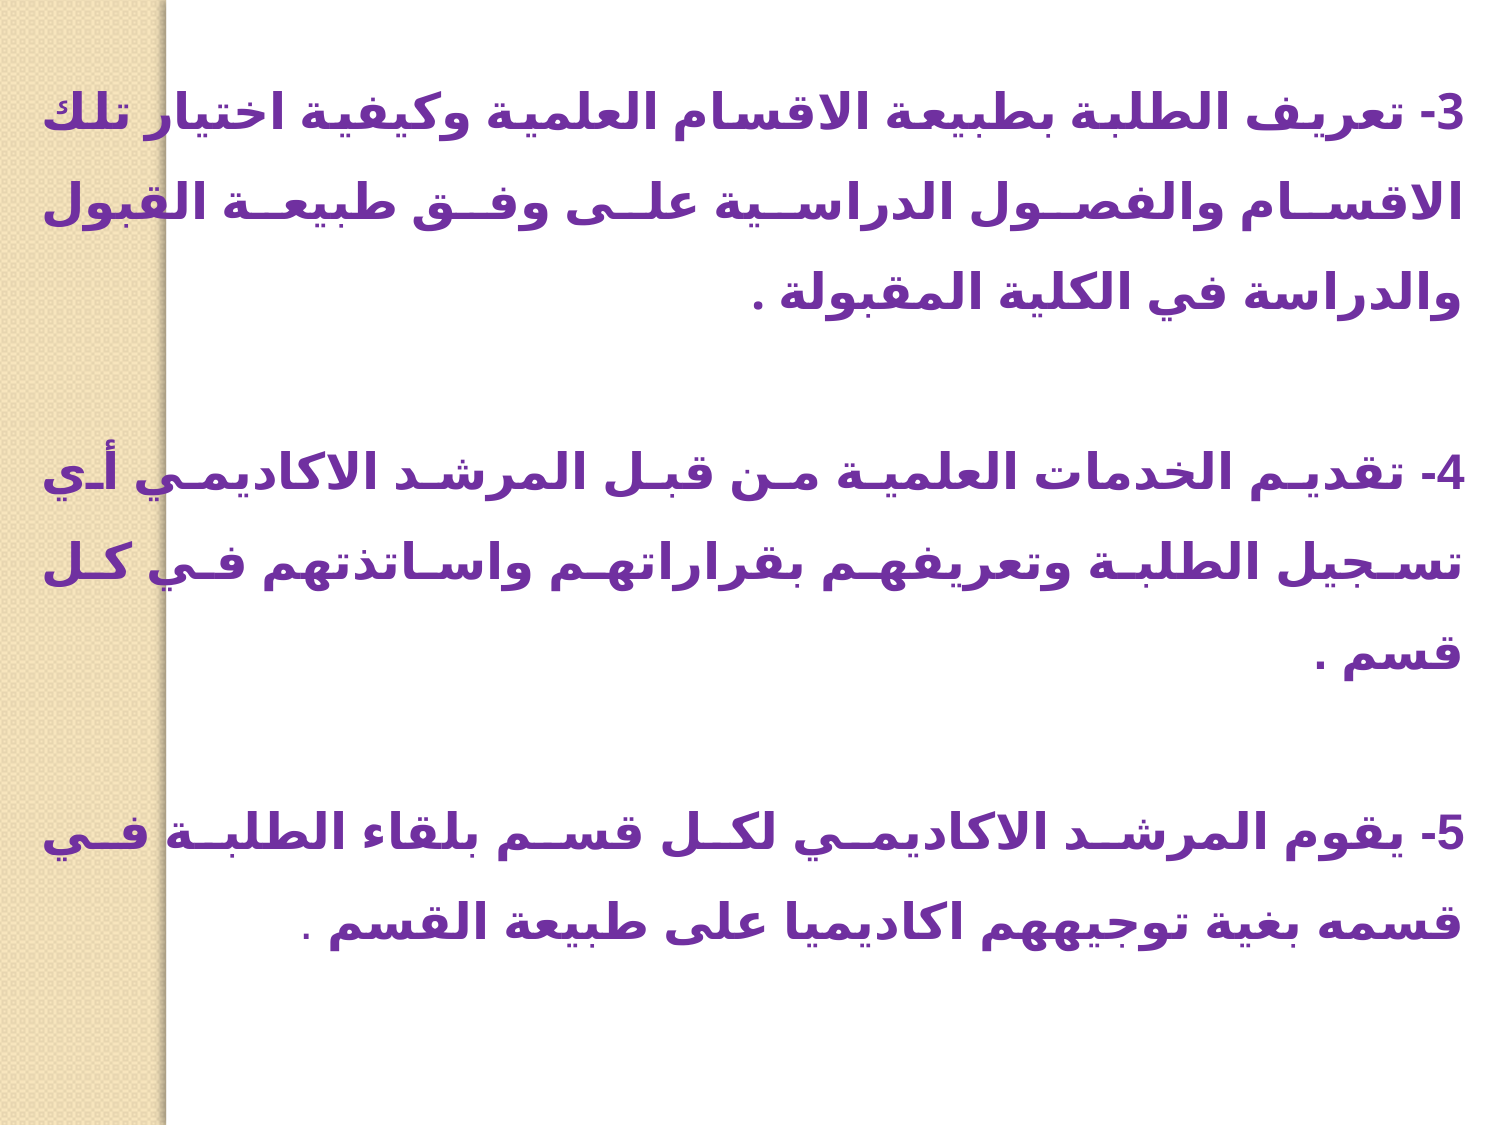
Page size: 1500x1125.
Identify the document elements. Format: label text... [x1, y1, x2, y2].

text_box 3- تعريف الطلبة بطبيعة الاقسام العلمية وكيفية اختيار تلك الاقسام والفصول الدراسية على وفق طبيعة القبول والدراسة في الكلية المقبولة . 4- تقديم الخدمات العلمية من قبل المرشد الاكاديمي أي تسجيل الطلبة وتعريفهم بقراراتهم واساتذتهم في كل قسم . 5- يقوم المرشد الاكاديمي لكل قسم بلقاء الطلبة في قسمه بغية توجيههم اكاديميا على طبيعة القسم . [26, 42, 1480, 958]
